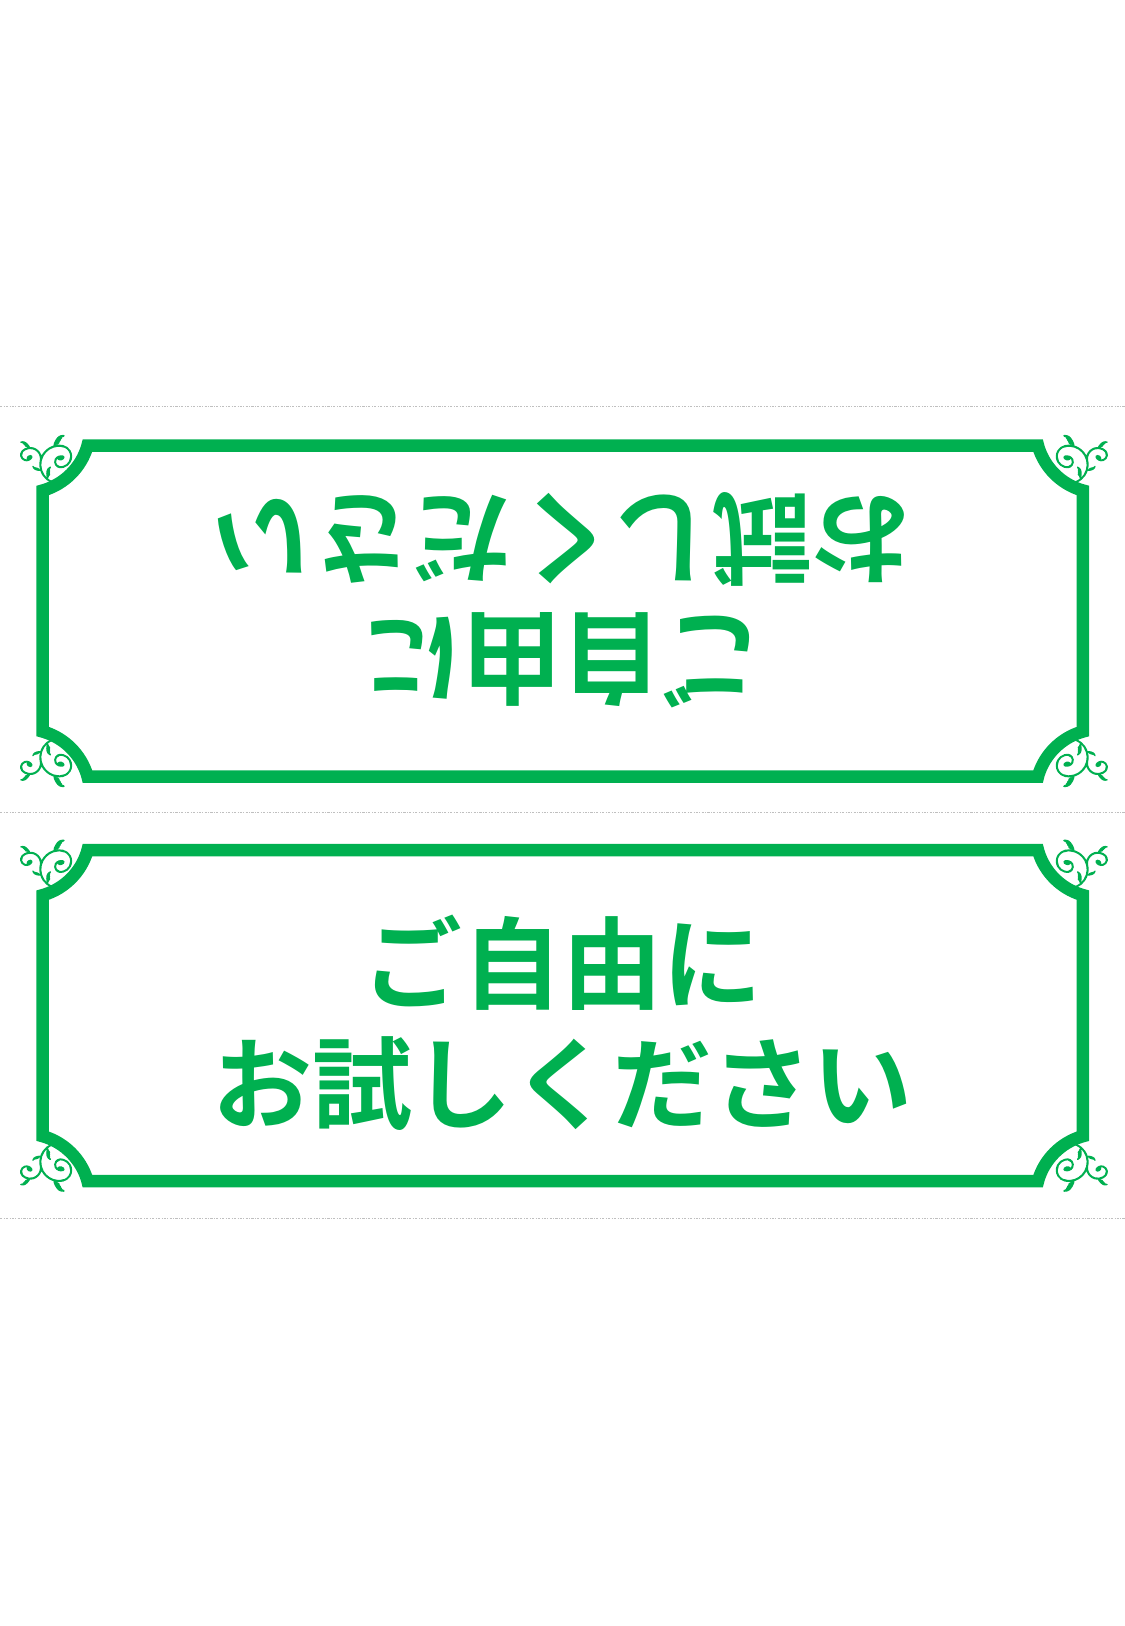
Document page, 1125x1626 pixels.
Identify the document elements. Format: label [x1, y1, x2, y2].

text_box [19, 839, 1108, 1192]
text_box [19, 434, 1108, 788]
